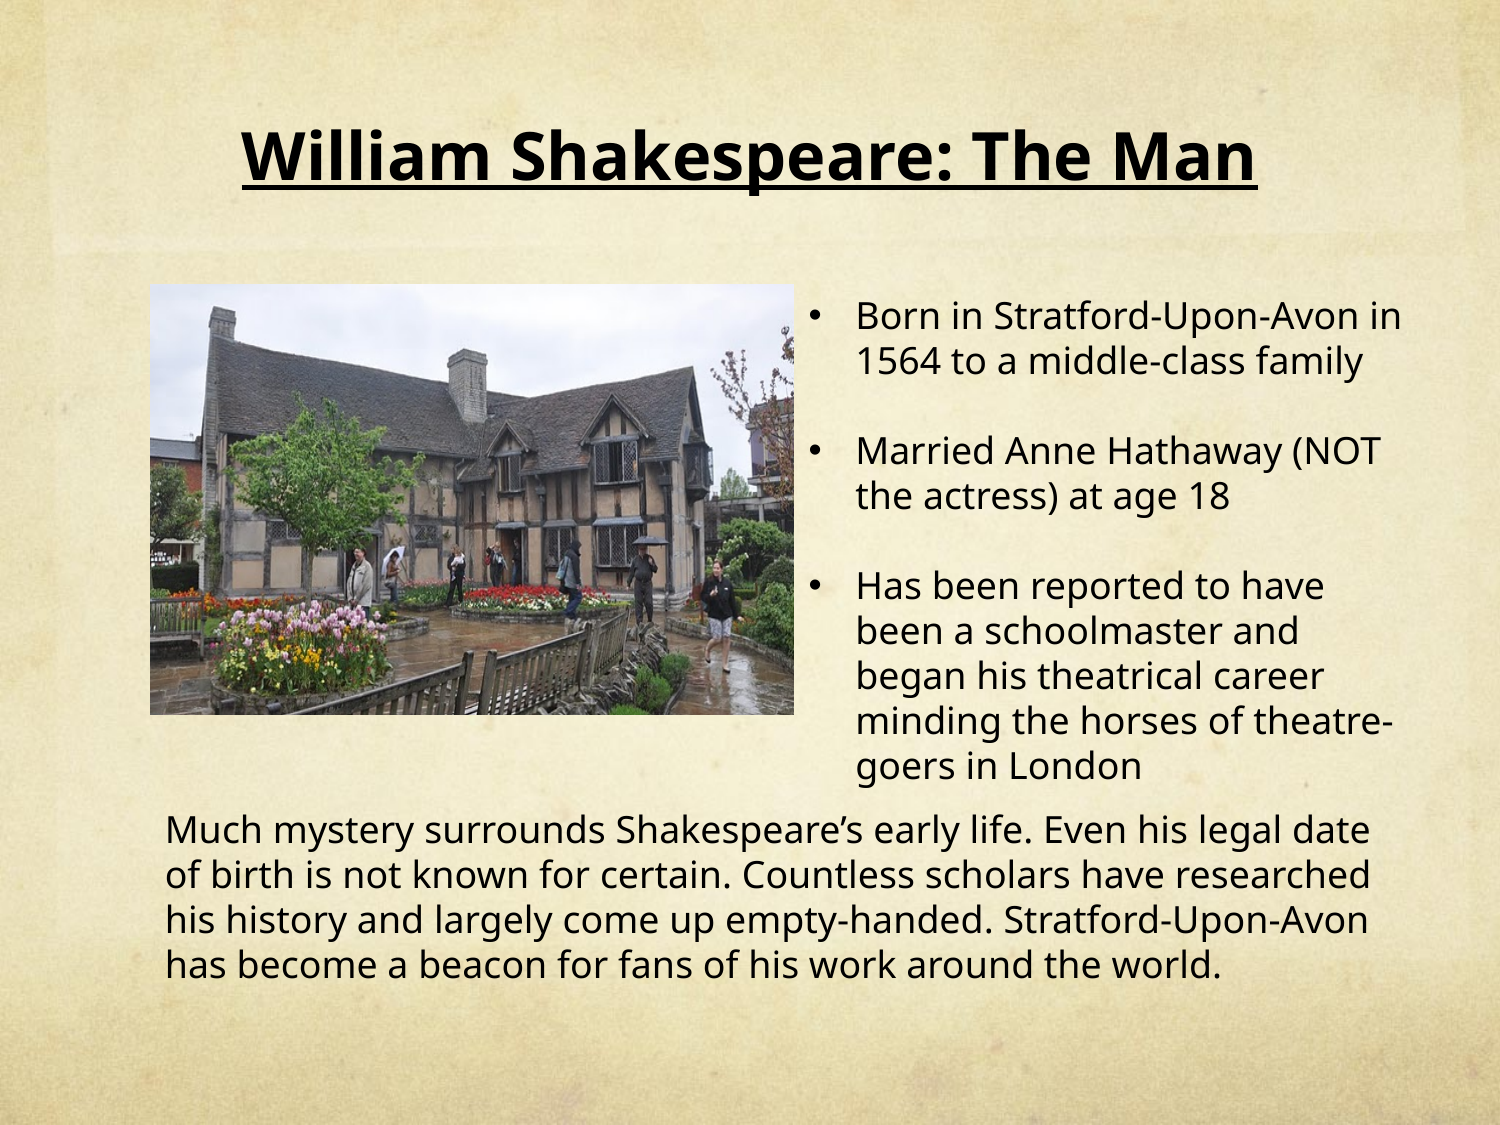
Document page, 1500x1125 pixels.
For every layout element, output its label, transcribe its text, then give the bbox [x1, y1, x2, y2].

text_box Born in Stratford-Upon-Avon in 1564 to a middle-class family Married Anne Hathaway (NOT the actress) at age 18 Has been reported to have been a schoolmaster and began his theatrical career minding the horses of theatre-goers in London [793, 284, 1424, 795]
picture [0, 0, 1500, 1125]
title William Shakespeare: The Man [150, 82, 1350, 225]
text_box Much mystery surrounds Shakespeare’s early life. Even his legal date of birth is not known for certain. Countless scholars have researched his history and largely come up empty-handed. Stratford-Upon-Avon has become a beacon for fans of his work around the world. [149, 798, 1424, 993]
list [149, 284, 795, 716]
